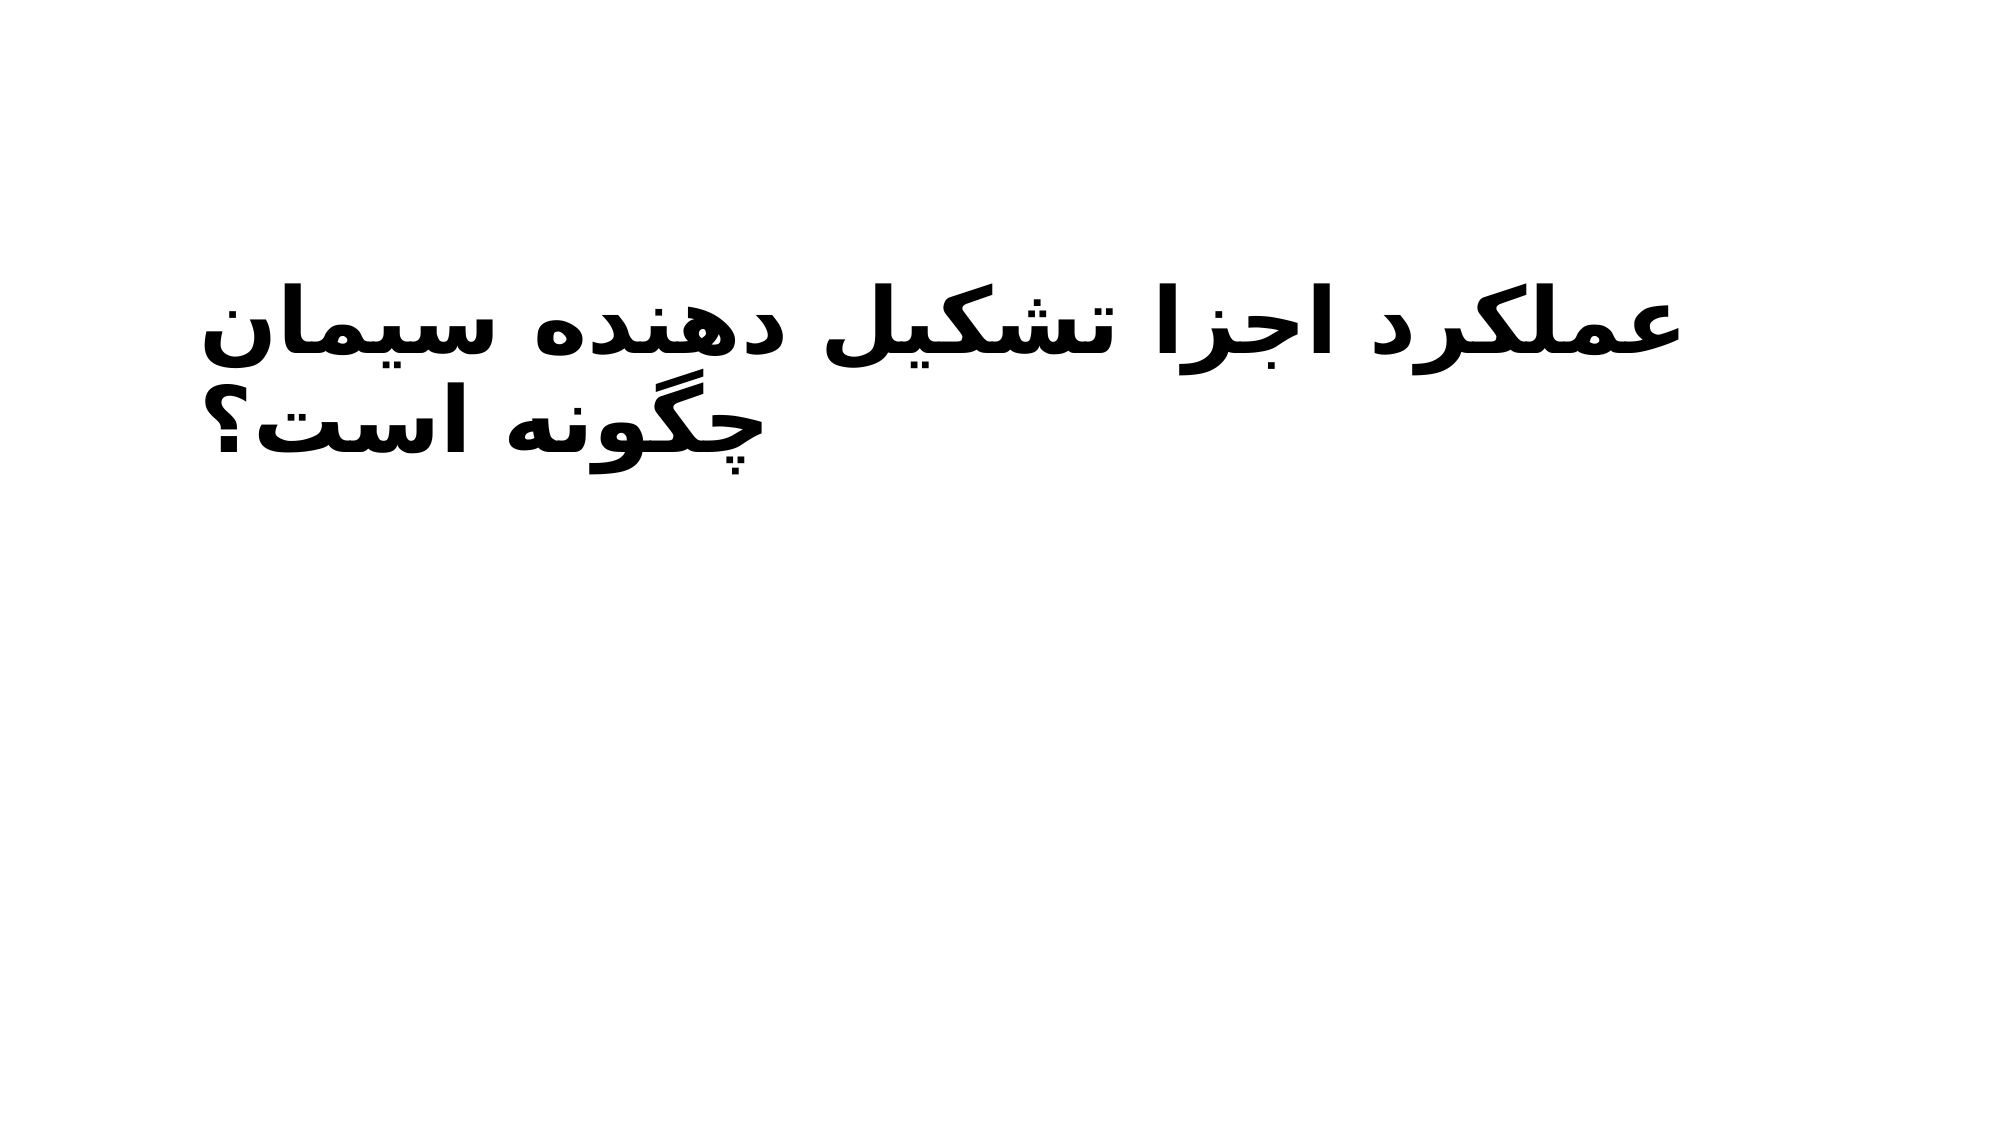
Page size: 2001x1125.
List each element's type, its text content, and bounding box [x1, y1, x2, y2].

title عملکرد اجزا تشکیل دهنده سیمان چگونه است؟ [184, 319, 1910, 537]
